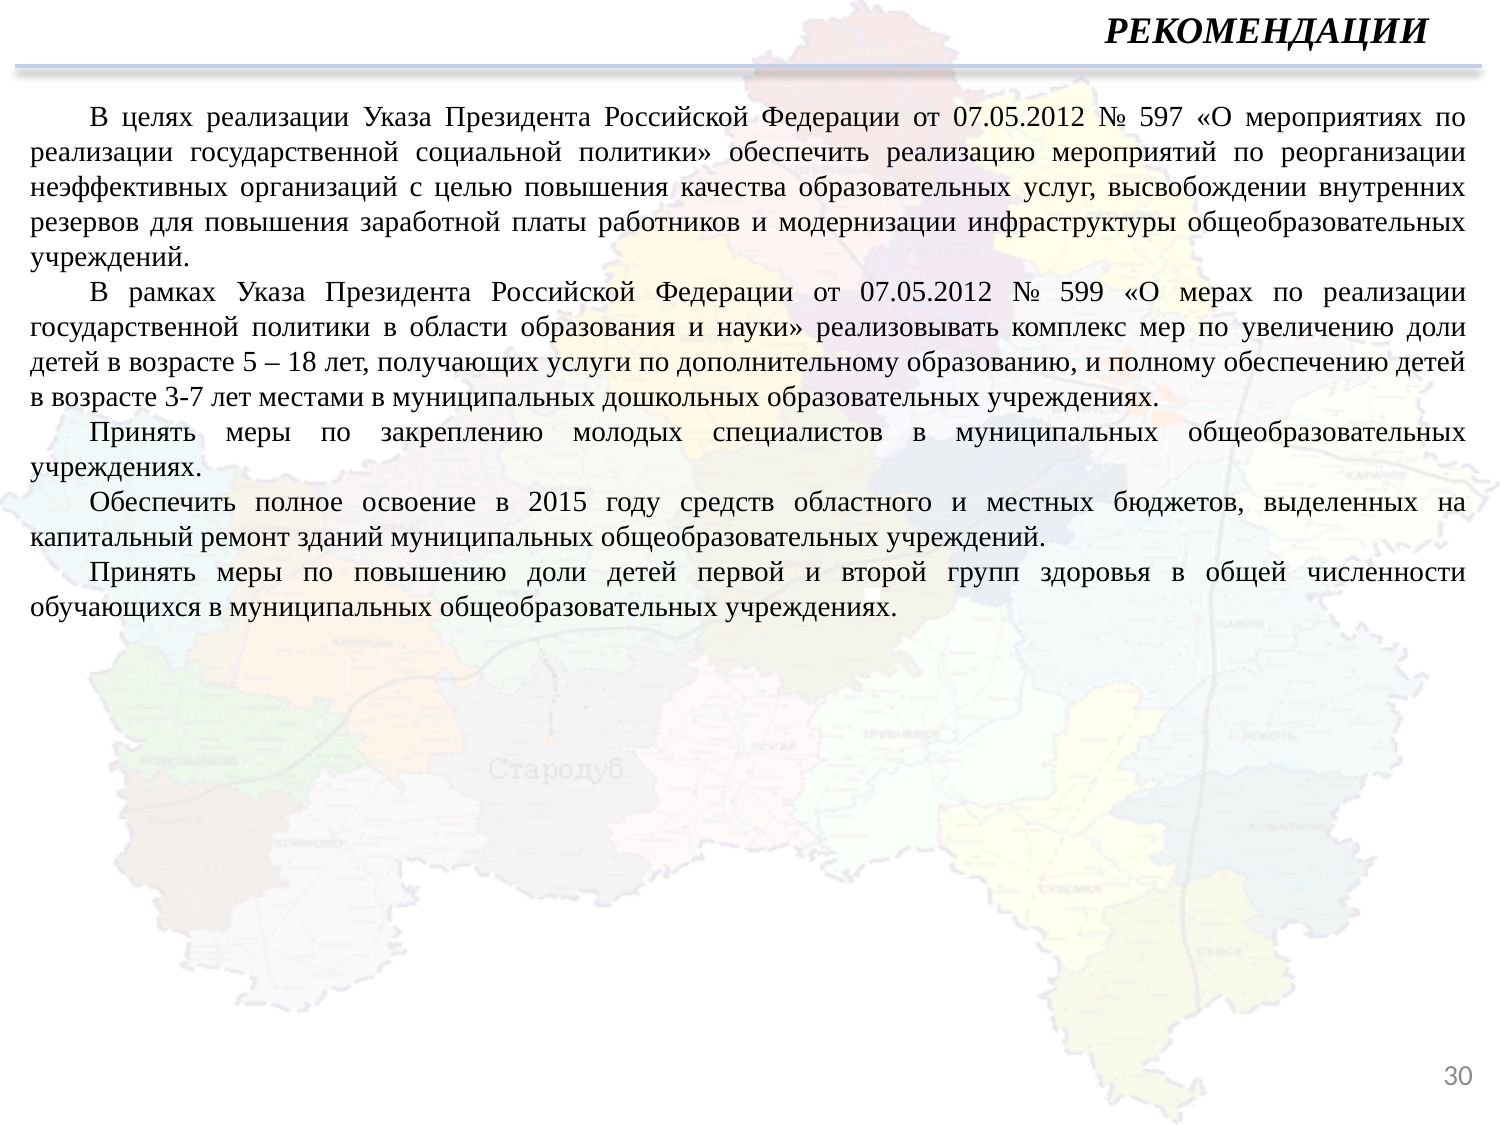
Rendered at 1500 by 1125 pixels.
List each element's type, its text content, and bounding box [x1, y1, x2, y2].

text_box РЕКОМЕНДАЦИИ [52, 0, 1444, 59]
text_box В целях реализации Указа Президента Российской Федерации от 07.05.2012 № 597 «О мероприятиях по реализации государственной социальной политики» обеспечить реализацию мероприятий по реорганизации неэффективных организаций с целью повышения качества образовательных услуг, высвобождении внутренних резервов для повышения заработной платы работников и модернизации инфраструктуры общеобразовательных учреждений. В рамках Указа Президента Российской Федерации от 07.05.2012 № 599 «О мерах по реализации государственной политики в области образования и науки» реализовывать комплекс мер по увеличению доли детей в возрасте 5 – 18 лет, получающих услуги по дополнительному образованию, и полному обеспечению детей в возрасте 3-7 лет местами в муниципальных дошкольных образовательных учреждениях. Принять меры по закреплению молодых специалистов в муниципальных общеобразовательных учреждениях. Обеспечить полное освоение в 2015 году средств областного и местных бюджетов, выделенных на капитальный ремонт зданий муниципальных общеобразовательных учреждений. Принять меры по повышению доли детей первой и второй групп здоровья в общей численности обучающихся в муниципальных общеобразовательных учреждениях. [15, 89, 1483, 699]
text_box 30 [1399, 1034, 1488, 1113]
